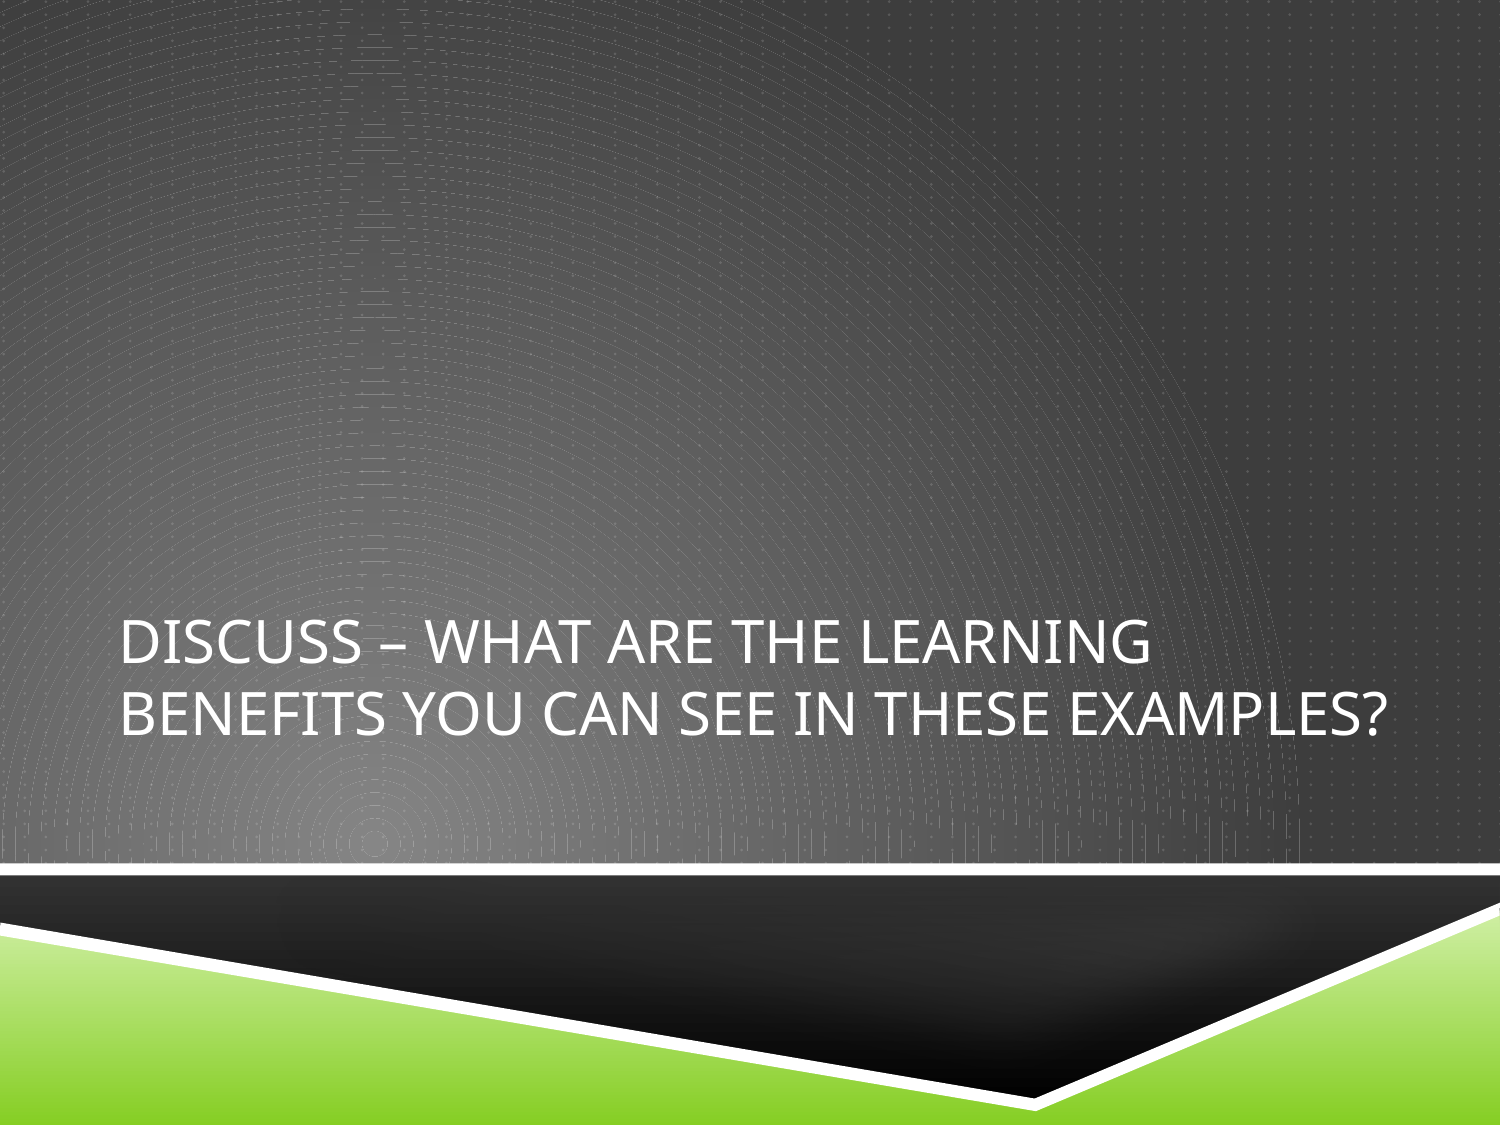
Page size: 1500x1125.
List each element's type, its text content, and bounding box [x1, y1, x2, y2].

title Discuss – What are the learning benefits you can see in these examples? [118, 596, 1394, 820]
